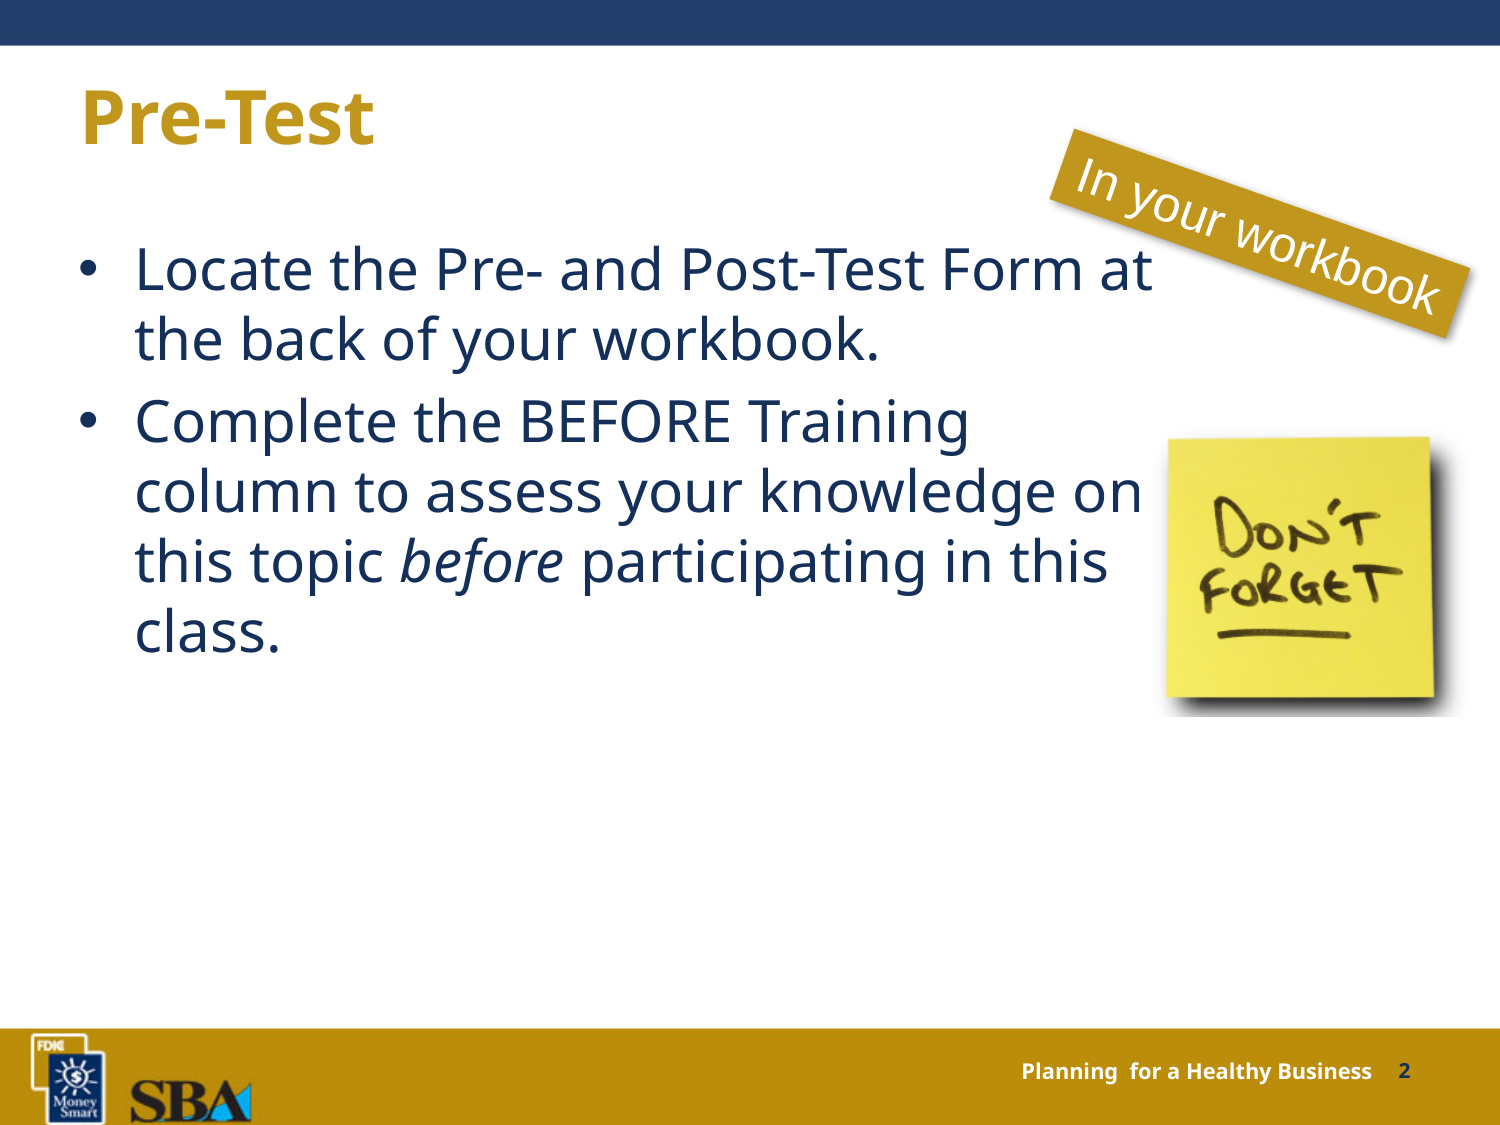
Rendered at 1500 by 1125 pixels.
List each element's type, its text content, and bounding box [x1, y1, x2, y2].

picture [0, 0, 1500, 1125]
title Pre-Test [64, 62, 1415, 163]
list Locate the Pre- and Post-Test Form at the back of your workbook. Complete the BEFORE Training column to assess your knowledge on this topic before participating in this class. [62, 224, 1176, 925]
text_box In your workbook [1049, 128, 1471, 339]
